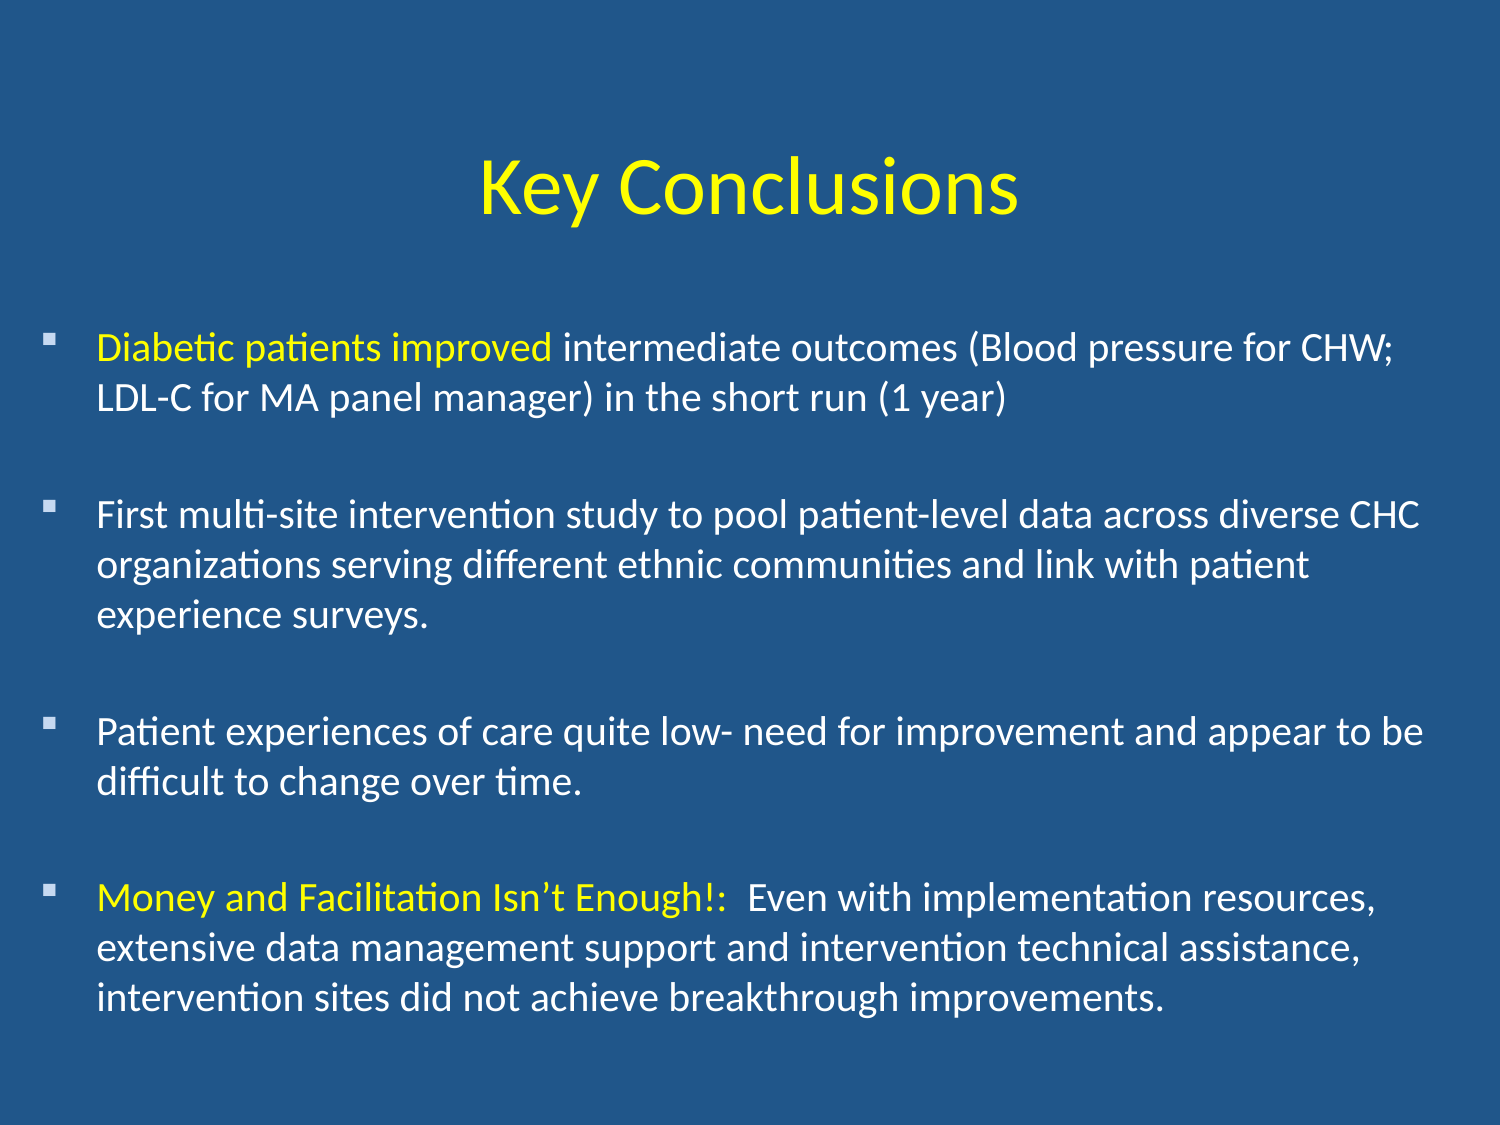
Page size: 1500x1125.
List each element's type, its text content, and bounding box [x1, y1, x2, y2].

list Diabetic patients improved intermediate outcomes (Blood pressure for CHW; LDL-C for MA panel manager) in the short run (1 year) First multi-site intervention study to pool patient-level data across diverse CHC organizations serving different ethnic communities and link with patient experience surveys. Patient experiences of care quite low- need for improvement and appear to be difficult to change over time. Money and Facilitation Isn’t Enough!: Even with implementation resources, extensive data management support and intervention technical assistance, intervention sites did not achieve breakthrough improvements. [24, 312, 1450, 1055]
title Key Conclusions [37, 87, 1463, 275]
